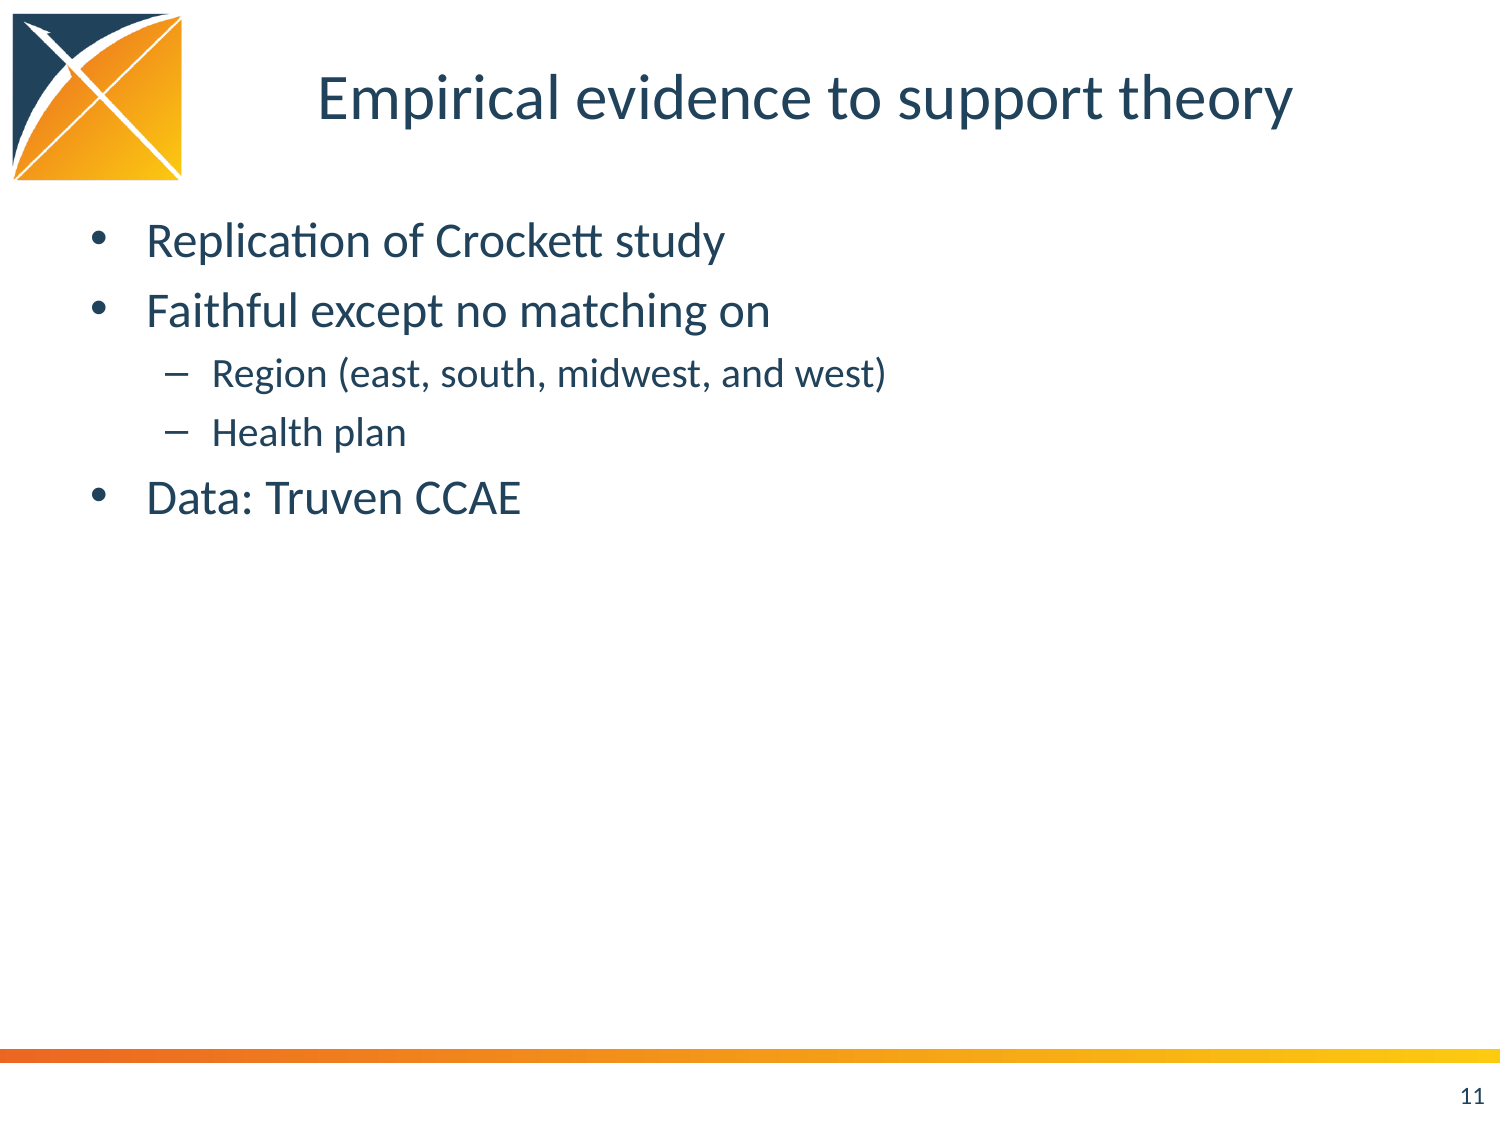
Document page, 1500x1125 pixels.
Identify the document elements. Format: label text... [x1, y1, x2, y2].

title Empirical evidence to support theory [187, 24, 1425, 163]
picture [0, 0, 206, 200]
list Replication of Crockett study Faithful except no matching on Region (east, south, midwest, and west) Health plan Data: Truven CCAE [75, 200, 1425, 1005]
slide_number 11 [1149, 1065, 1500, 1125]
